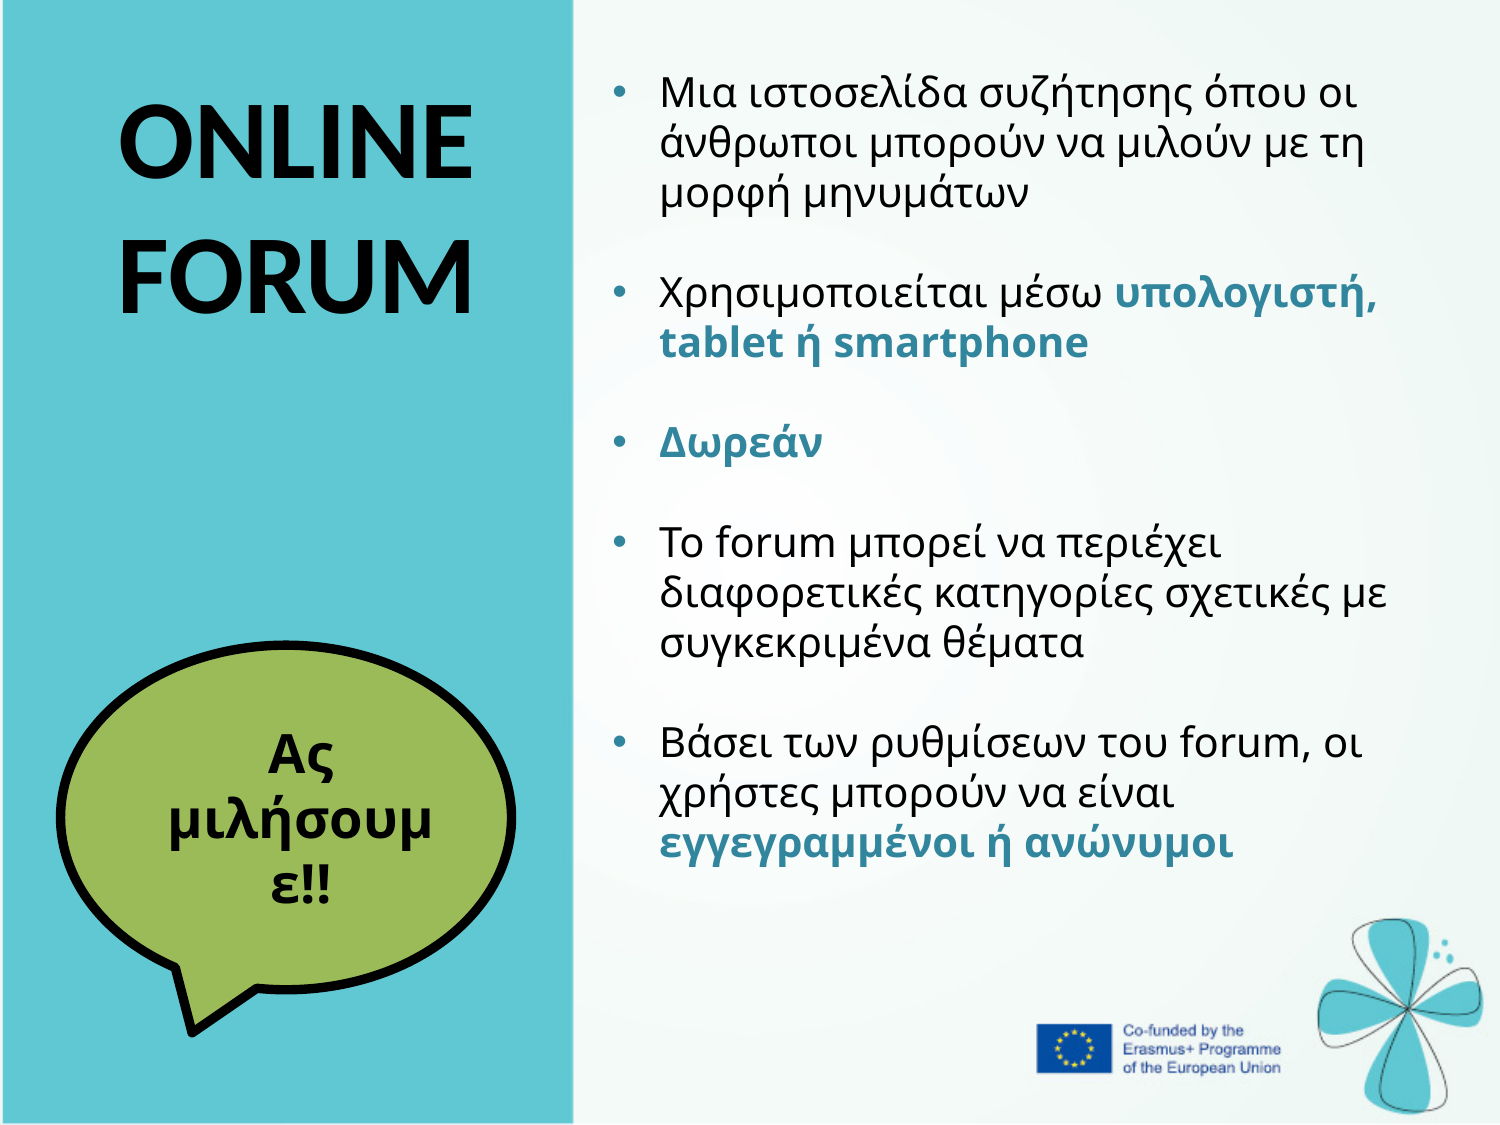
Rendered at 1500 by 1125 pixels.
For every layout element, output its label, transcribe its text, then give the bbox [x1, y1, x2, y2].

text_box Ας μιλήσουμε!! [147, 711, 455, 922]
text_box ONLINE FORUM [35, 58, 560, 344]
text_box Μια ιστοσελίδα συζήτησης όπου οι άνθρωποι μπορούν να μιλούν με τη μορφή μηνυμάτων Χρησιμοποιείται μέσω υπολογιστή, tablet ή smartphone Δωρεάν Το forum μπορεί να περιέχει διαφορετικές κατηγορίες σχετικές με συγκεκριμένα θέματα Βάσει των ρυθμίσεων του forum, οι χρήστες μπορούν να είναι εγγεγραμμένοι ή ανώνυμοι [597, 58, 1465, 874]
picture [0, 0, 1500, 1125]
text_box [58, 643, 514, 1035]
